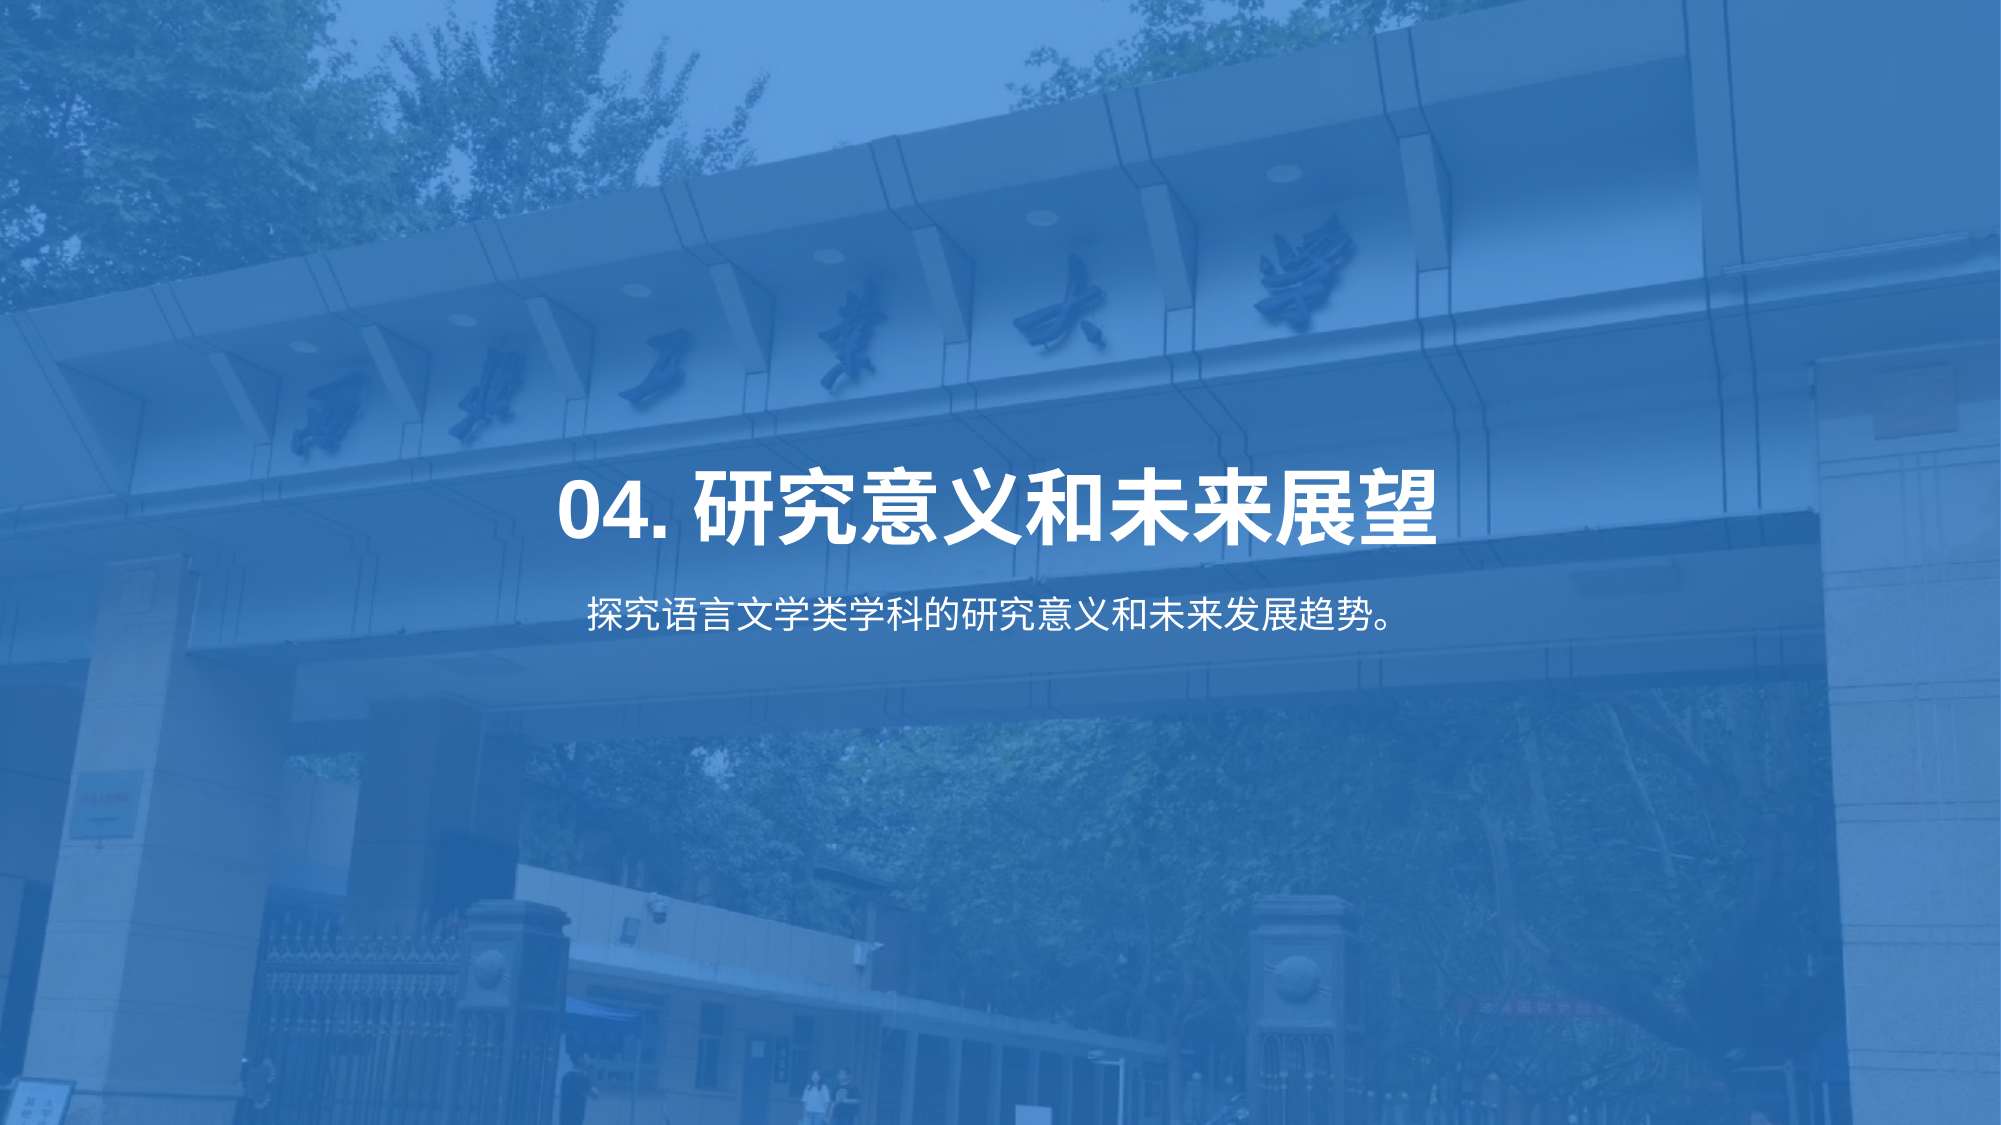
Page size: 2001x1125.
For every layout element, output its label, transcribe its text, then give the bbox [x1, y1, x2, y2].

title 04.研究意义和未来展望 [502, 432, 1496, 563]
list 探究语言文学类学科的研究意义和未来发展趋势。 [502, 574, 1496, 839]
